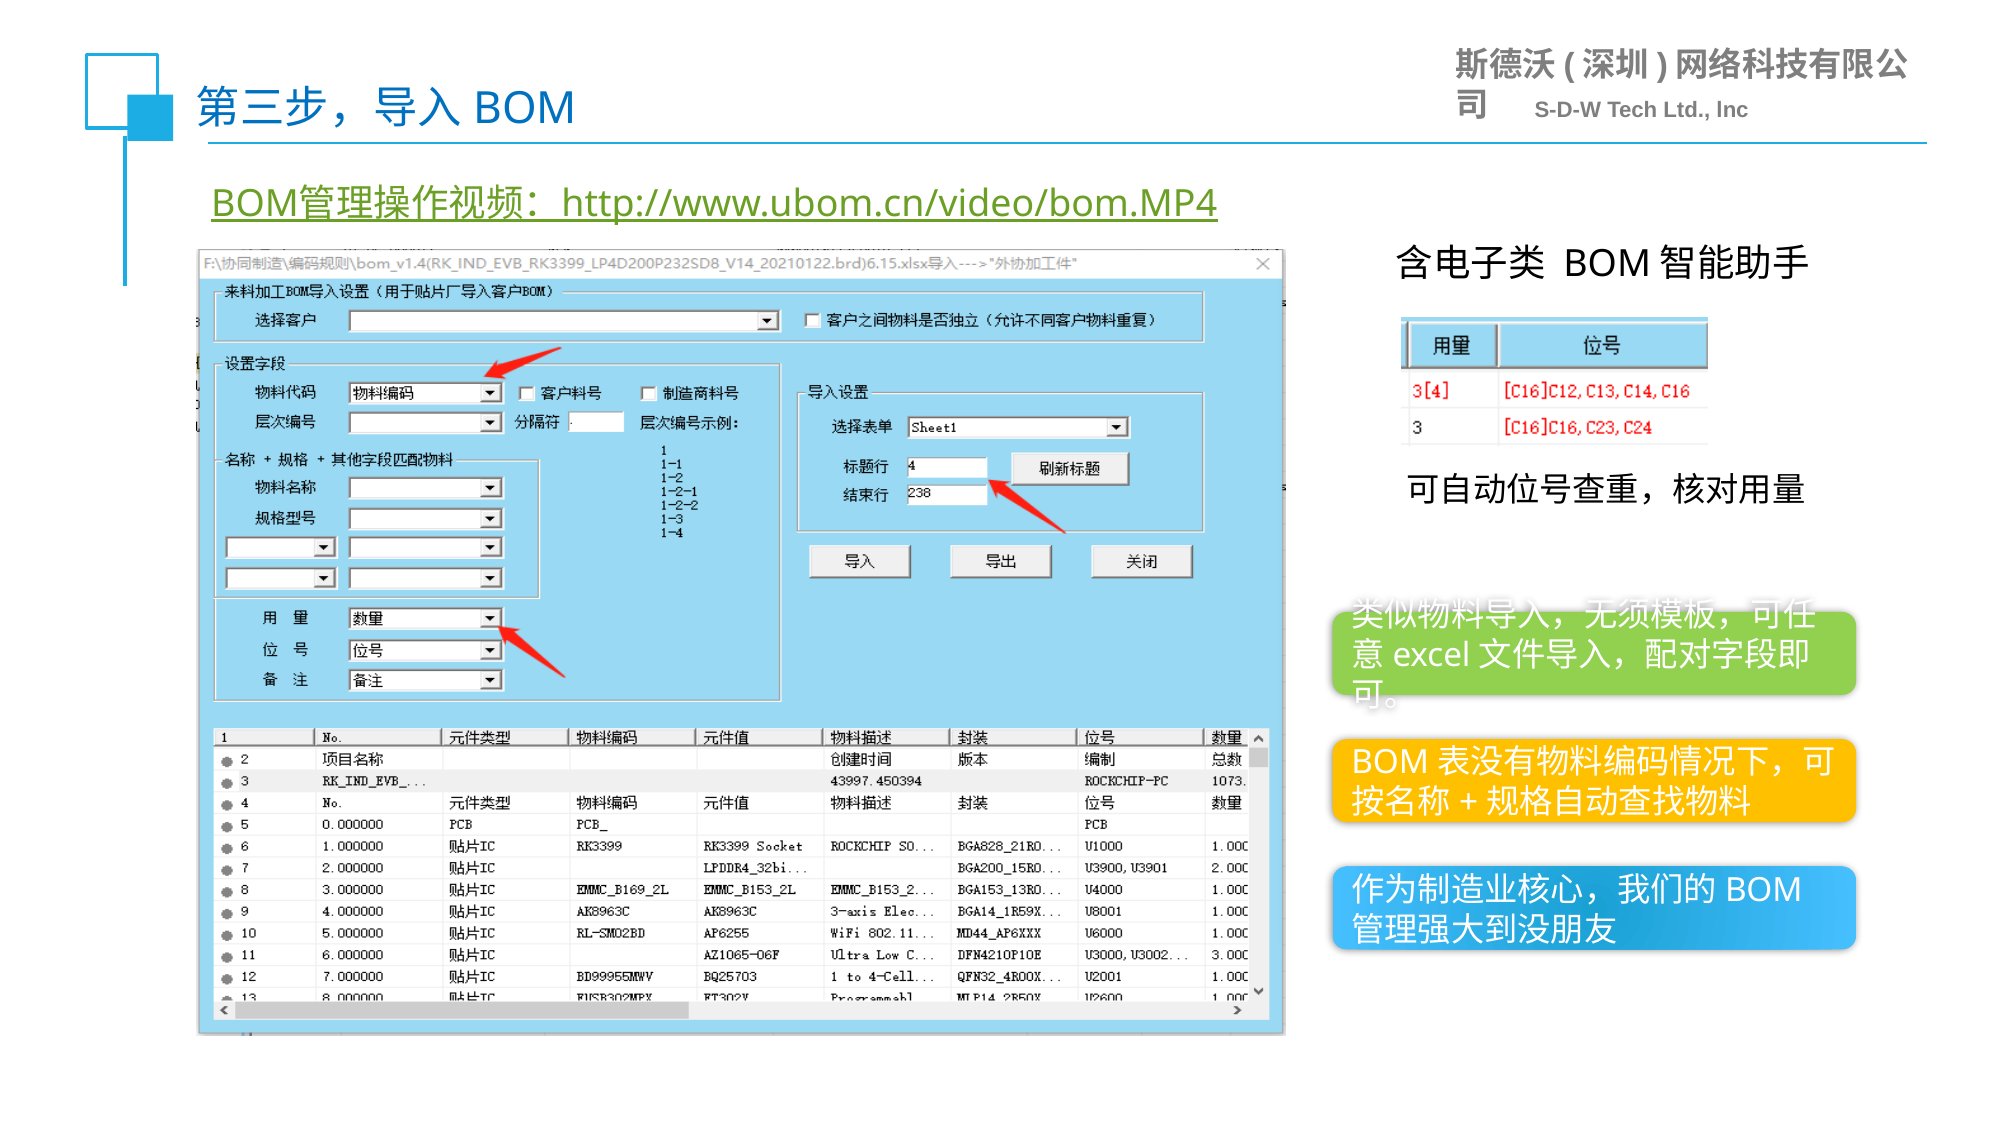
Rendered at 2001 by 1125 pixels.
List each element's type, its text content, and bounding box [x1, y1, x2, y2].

text_box BOM表没有物料编码情况下，可按名称+规格自动查找物料 [1331, 738, 1857, 823]
text_box 可自动位号查重，核对用量 [1391, 460, 1821, 516]
text_box 类似物料导入，无须模板，可任意excel文件导入，配对字段即可。 [1331, 611, 1857, 696]
text_box 第三步，导入BOM [180, 71, 1212, 140]
text_box 作为制造业核心，我们的BOM管理强大到没朋友 [1331, 865, 1857, 951]
picture [1401, 317, 1709, 453]
picture [196, 249, 1286, 1037]
text_box 含电子类 BOM智能助手 [1381, 232, 1825, 292]
text_box BOM管理操作视频：http://www.ubom.cn/video/bom.MP4 [196, 171, 1372, 241]
